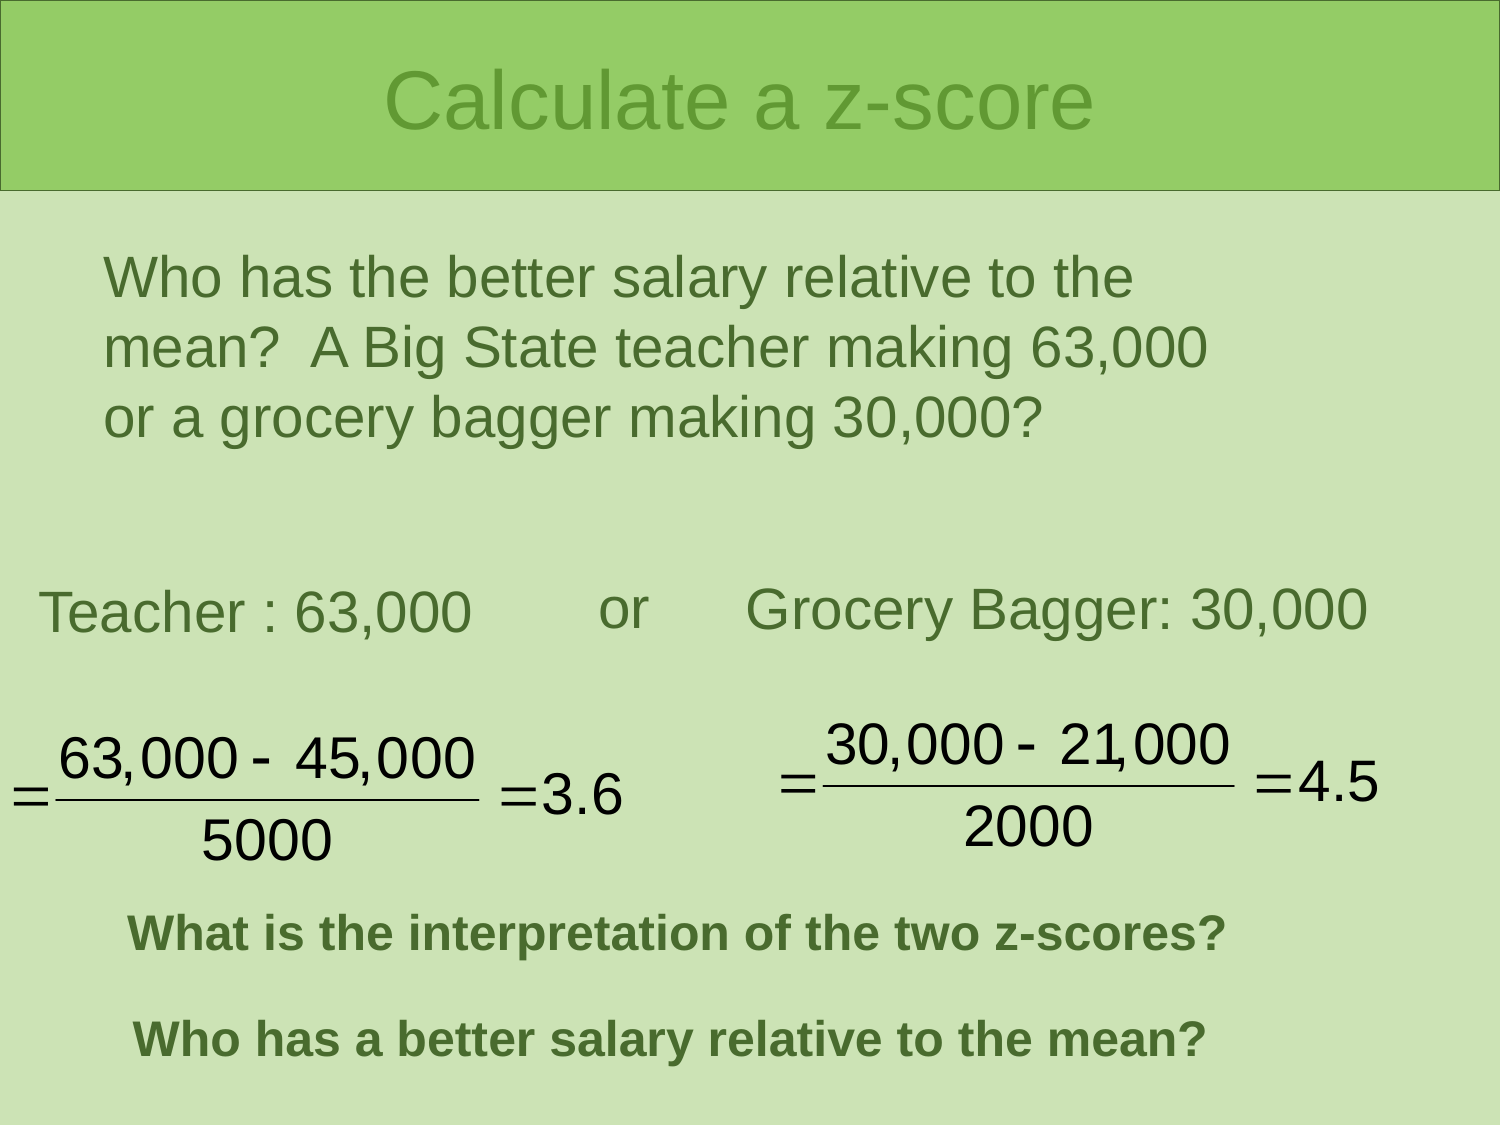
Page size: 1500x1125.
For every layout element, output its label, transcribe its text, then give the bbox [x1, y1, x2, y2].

text_box Teacher : 63,000 [23, 567, 650, 652]
text_box or [583, 562, 678, 648]
text_box What is the interpretation of the two z-scores? [112, 893, 1288, 968]
title Calculate a z-score [74, 30, 1406, 162]
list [0, 721, 632, 870]
text_box Who has a better salary relative to the mean? [117, 999, 1294, 1075]
text_box Grocery Bagger: 30,000 [730, 563, 1455, 649]
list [767, 708, 1388, 856]
text_box Who has the better salary relative to the mean? A Big State teacher making 63,000 or a grocery bagger making 30,000? [88, 231, 1294, 457]
